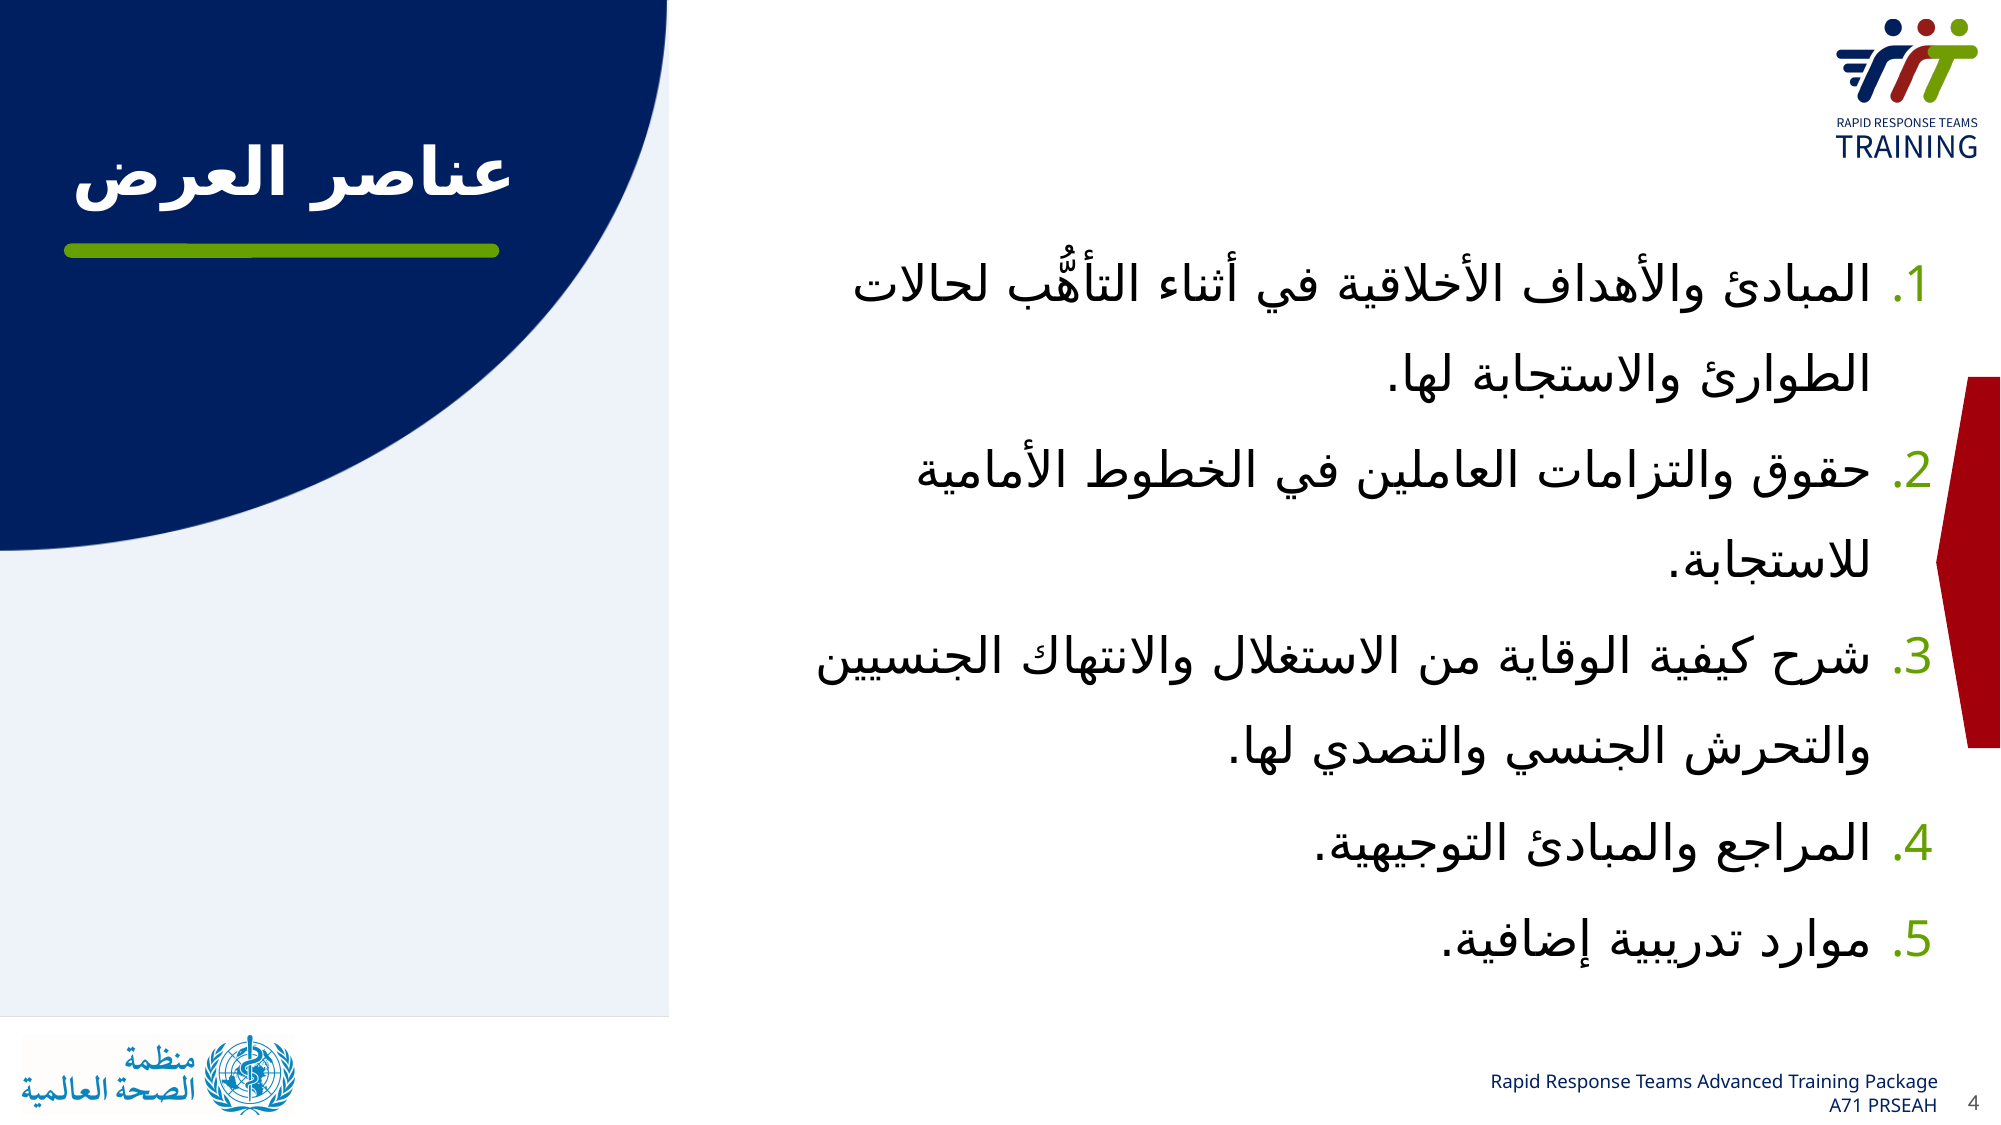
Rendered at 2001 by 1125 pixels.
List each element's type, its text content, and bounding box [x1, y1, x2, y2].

picture [252, 1050, 258, 1059]
picture [22, 1035, 295, 1115]
title عناصر العرض [0, 137, 517, 222]
text_box [63, 243, 500, 258]
picture [1835, 19, 1978, 167]
picture [0, 0, 669, 1018]
slide_number 4 [1882, 1049, 1916, 1092]
list المبادئ والأهداف الأخلاقية في أثناء التأهُّب لحالات الطوارئ والاستجابة لها. حقوق والتزامات العاملين في الخطوط الأمامية للاستجابة. شرح كيفية الوقاية من الاستغلال والانتهاك الجنسيين والتحرش الجنسي والتصدي لها. المراجع والمبادئ التوجيهية. موارد تدريبية إضافية. [700, 220, 1937, 1049]
